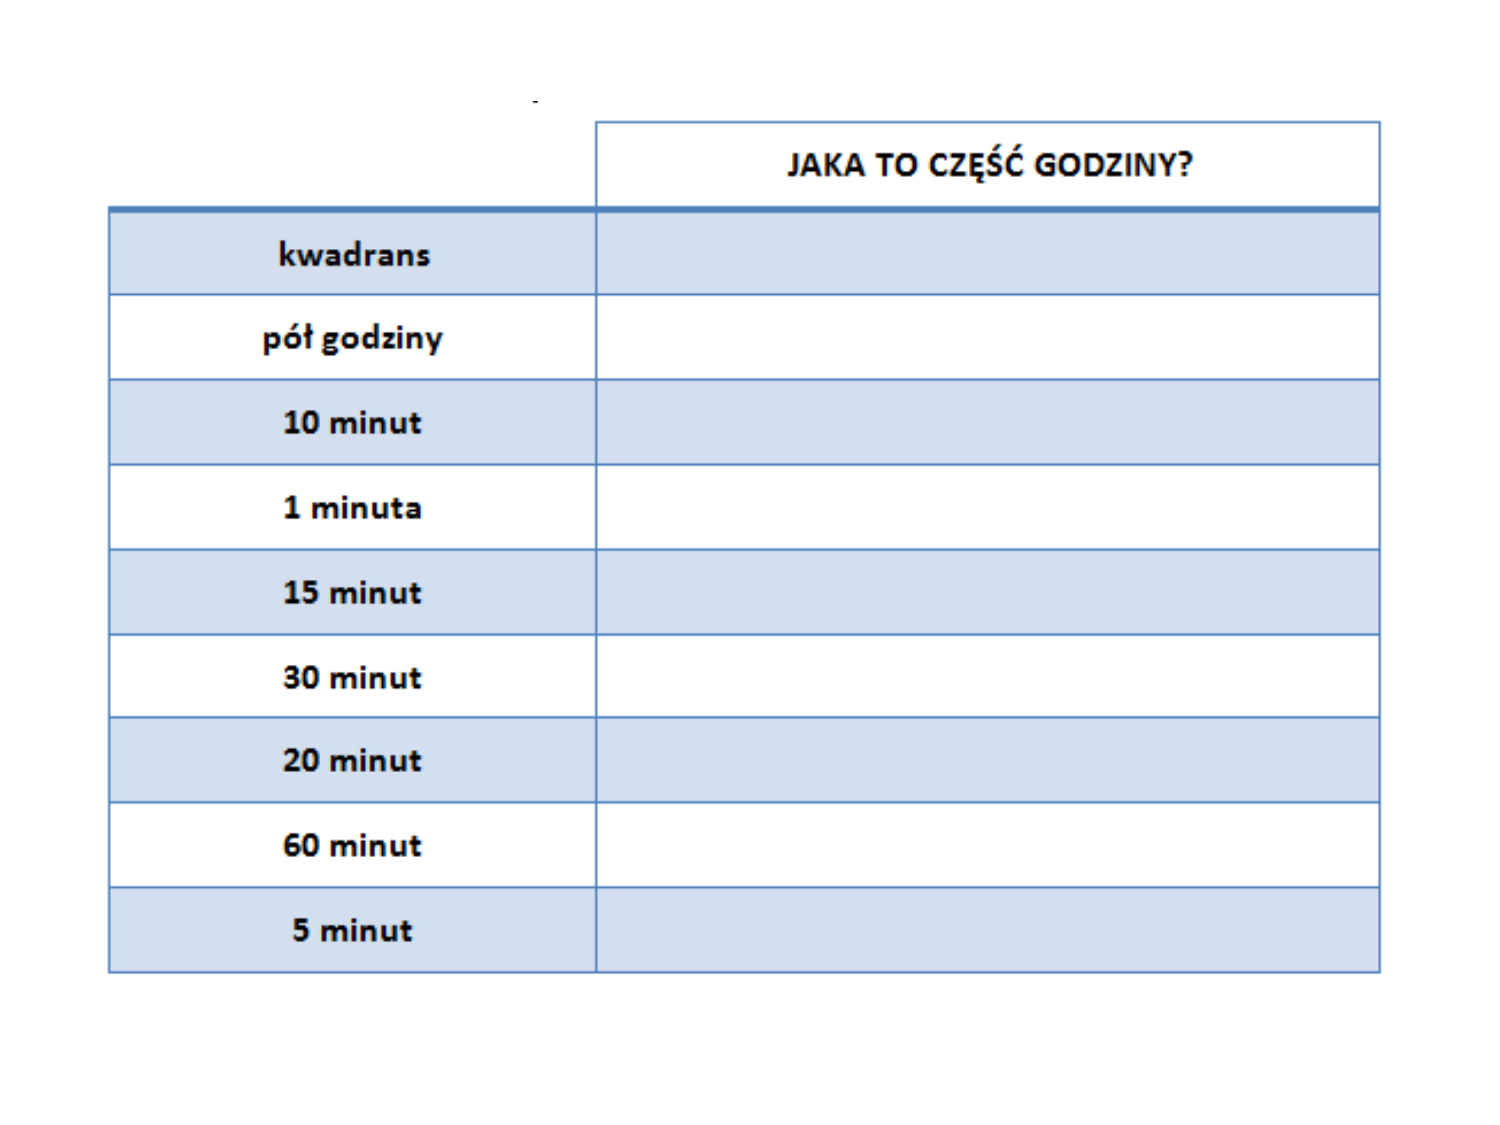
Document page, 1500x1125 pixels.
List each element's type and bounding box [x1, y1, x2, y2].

picture [88, 101, 1393, 988]
